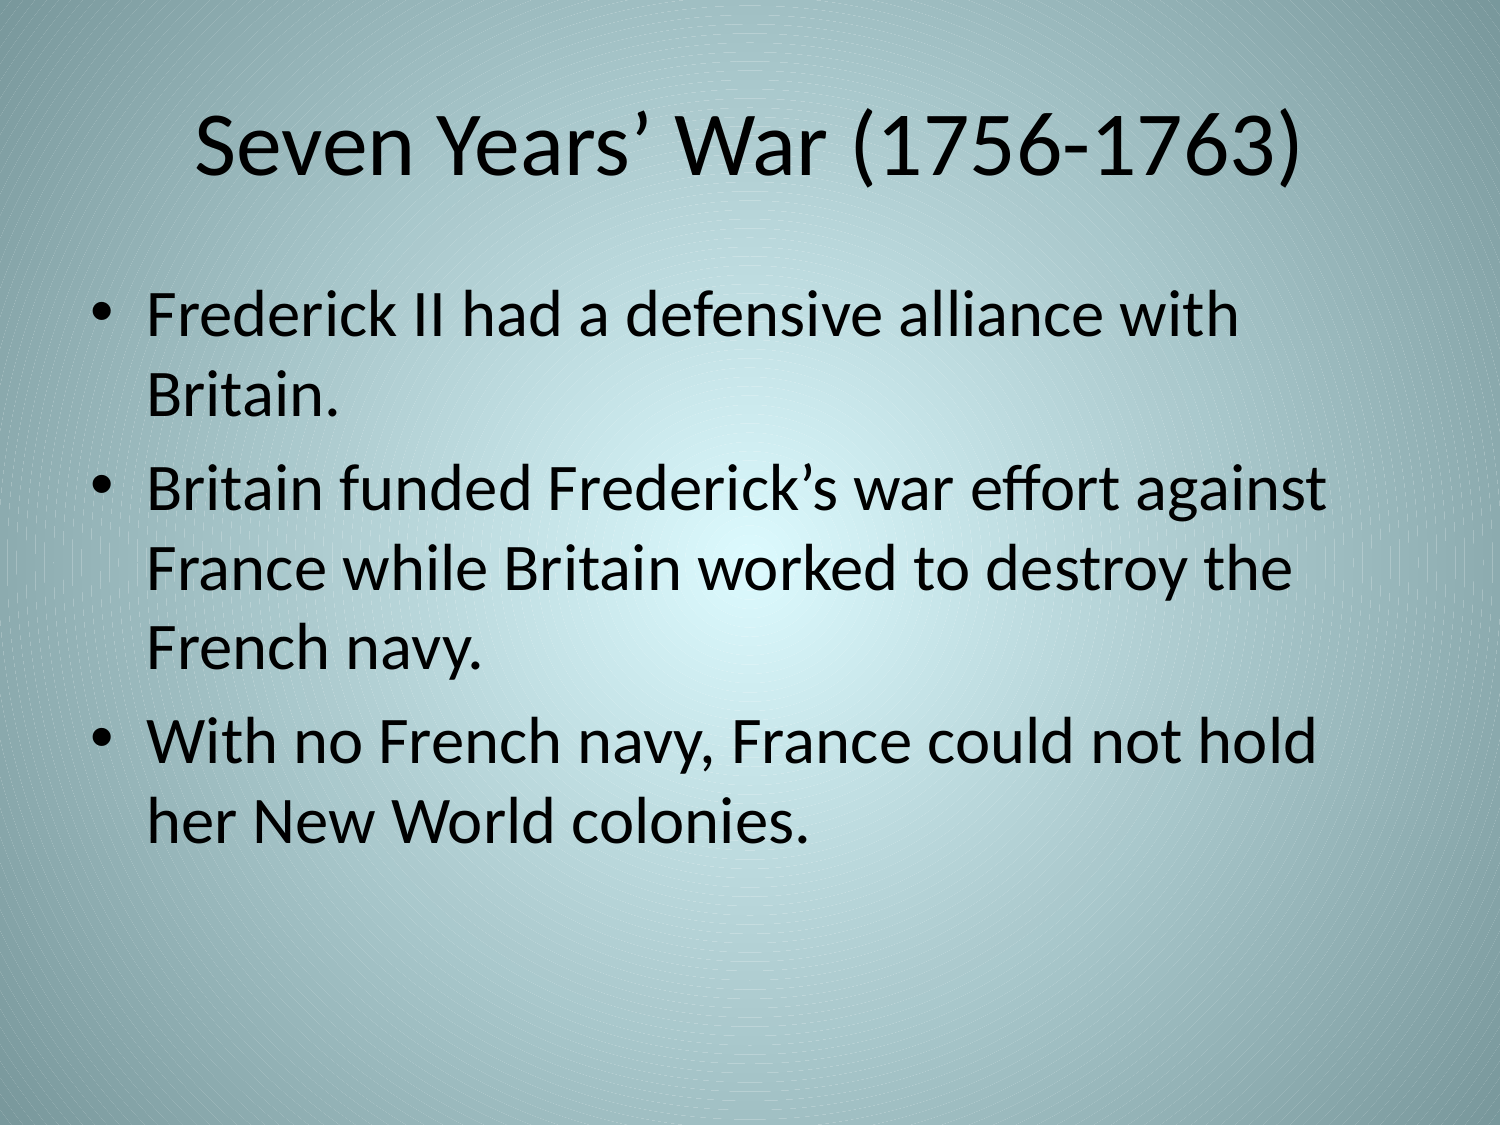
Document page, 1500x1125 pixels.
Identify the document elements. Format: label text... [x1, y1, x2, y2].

title Seven Years’ War (1756-1763) [75, 45, 1425, 233]
list Frederick II had a defensive alliance with Britain. Britain funded Frederick’s war effort against France while Britain worked to destroy the French navy. With no French navy, France could not hold her New World colonies. [75, 262, 1425, 1005]
